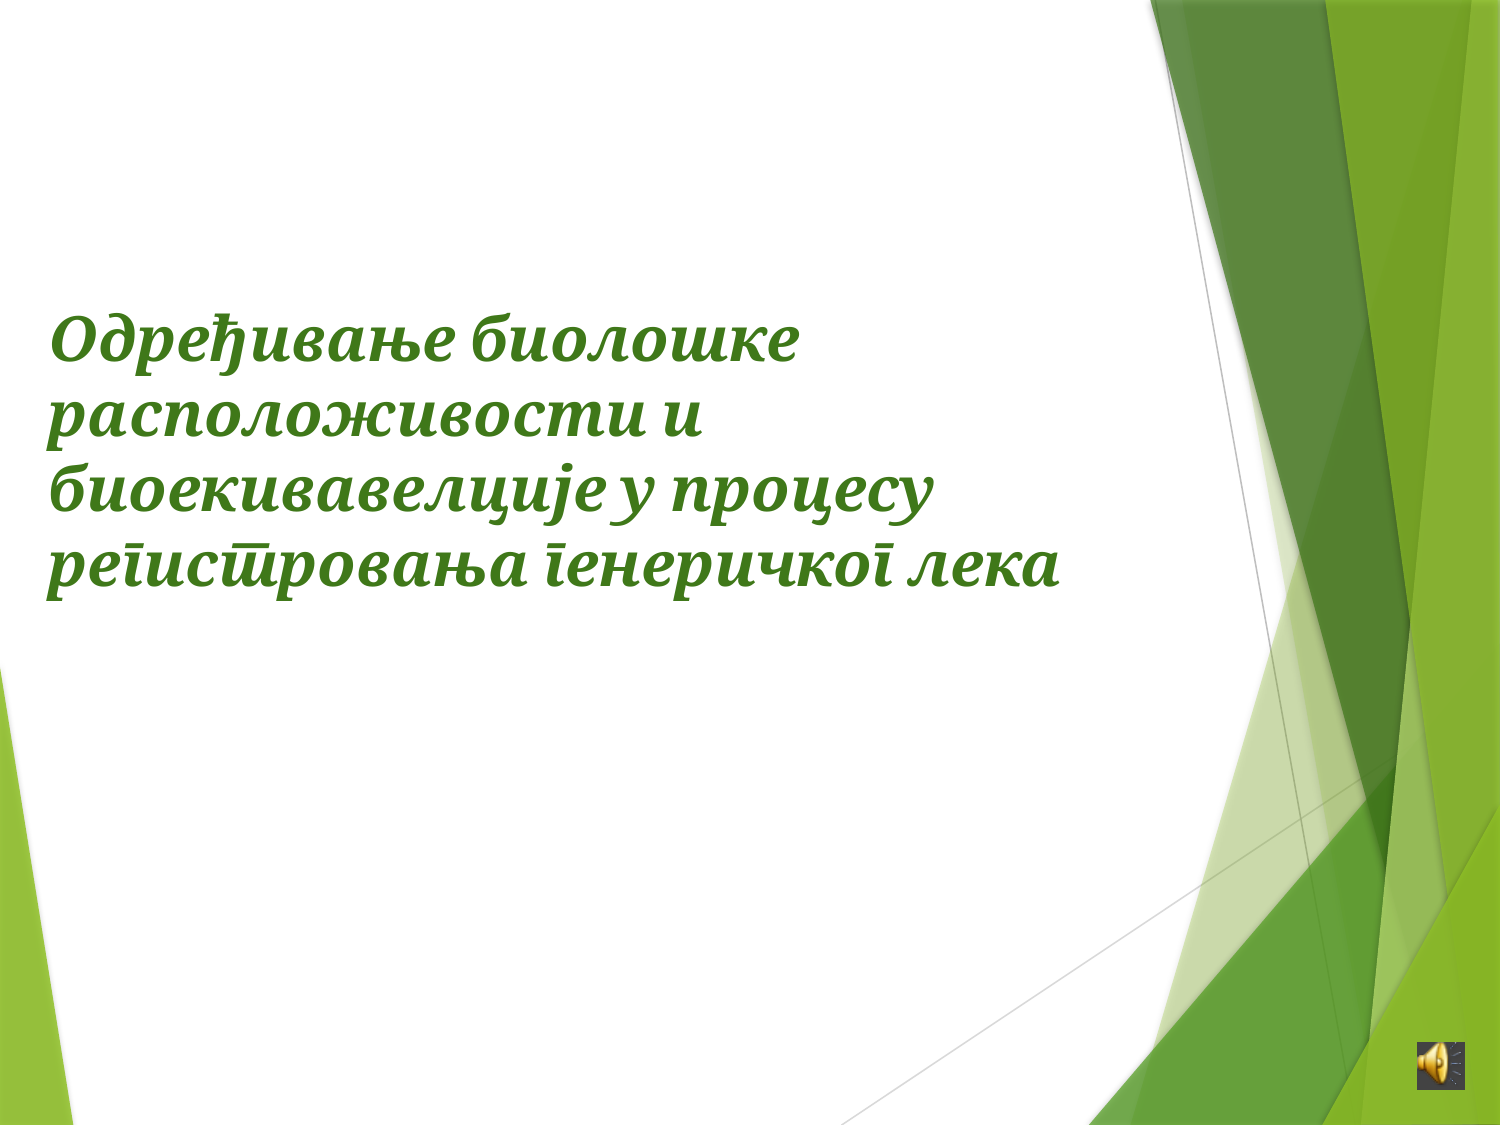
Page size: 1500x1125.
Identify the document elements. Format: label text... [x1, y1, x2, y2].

picture [1415, 1040, 1467, 1092]
list Одређивање биолошке расположивости и биоекивавелције у процесу регистровања генеричког лека [33, 291, 1223, 1092]
text_box [761, 417, 1007, 524]
